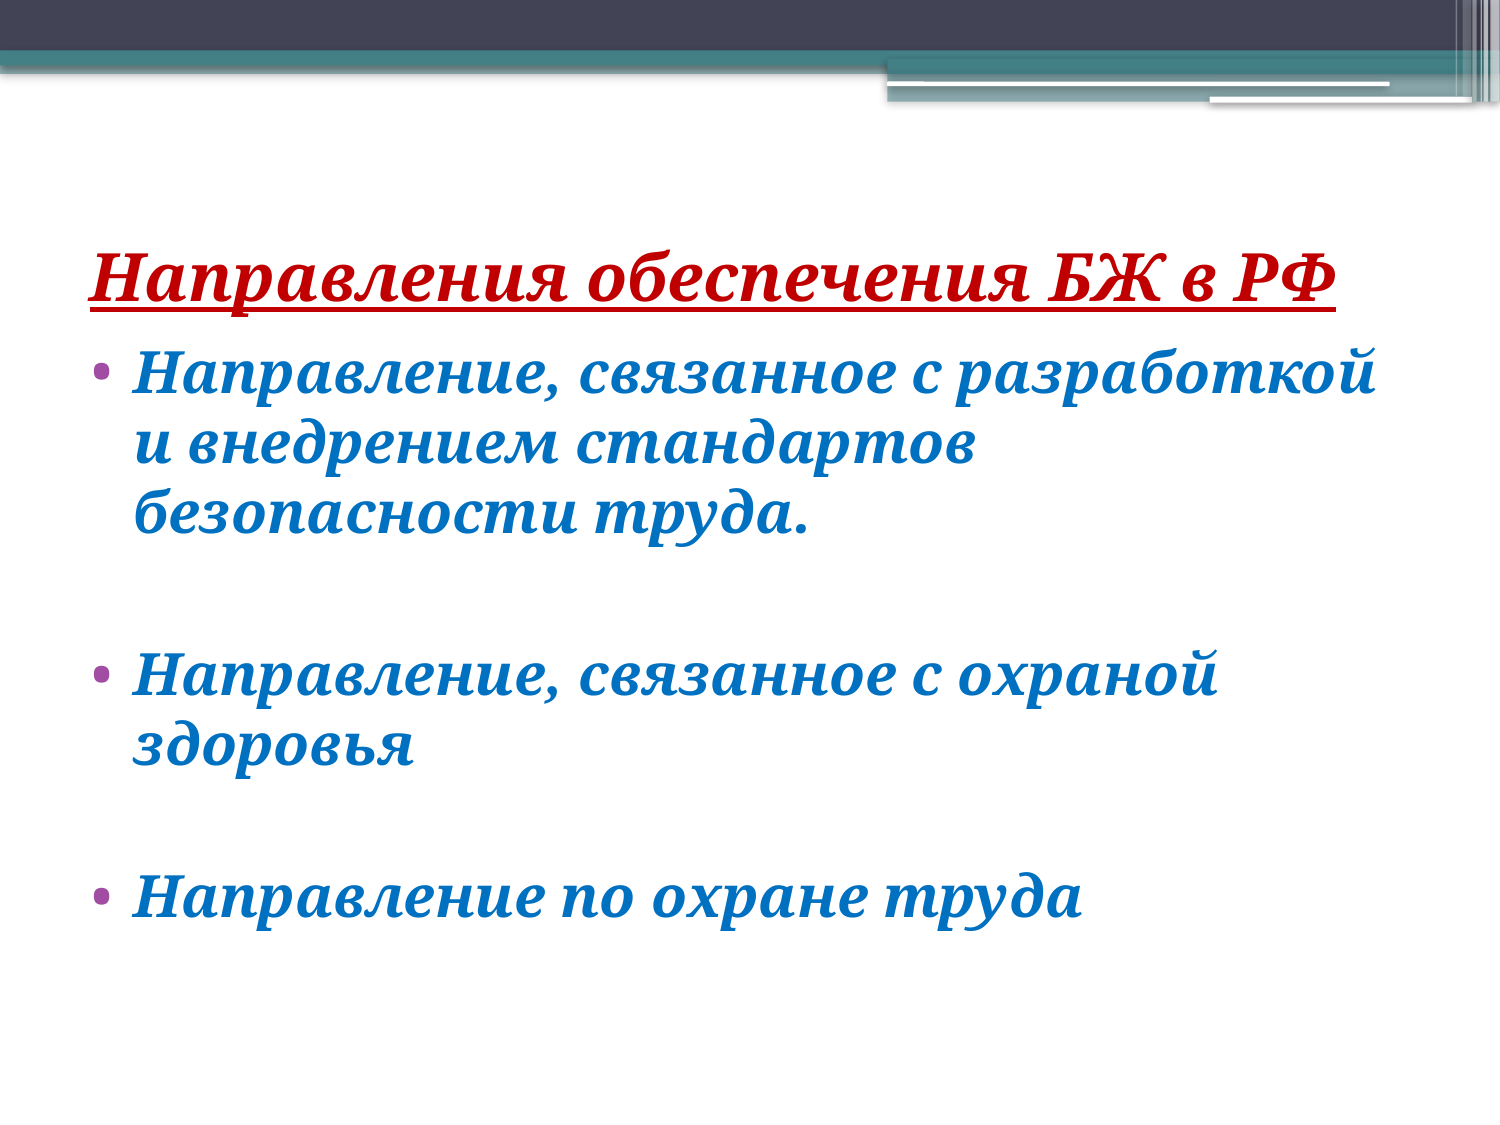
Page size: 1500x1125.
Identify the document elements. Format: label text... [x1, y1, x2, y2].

list Направление, связанное с разработкой и внедрением стандартов безопасности труда. Направление, связанное с охраной здоровья Направление по охране труда [58, 328, 1409, 1038]
title Направления обеспечения БЖ в РФ [75, 187, 1425, 363]
